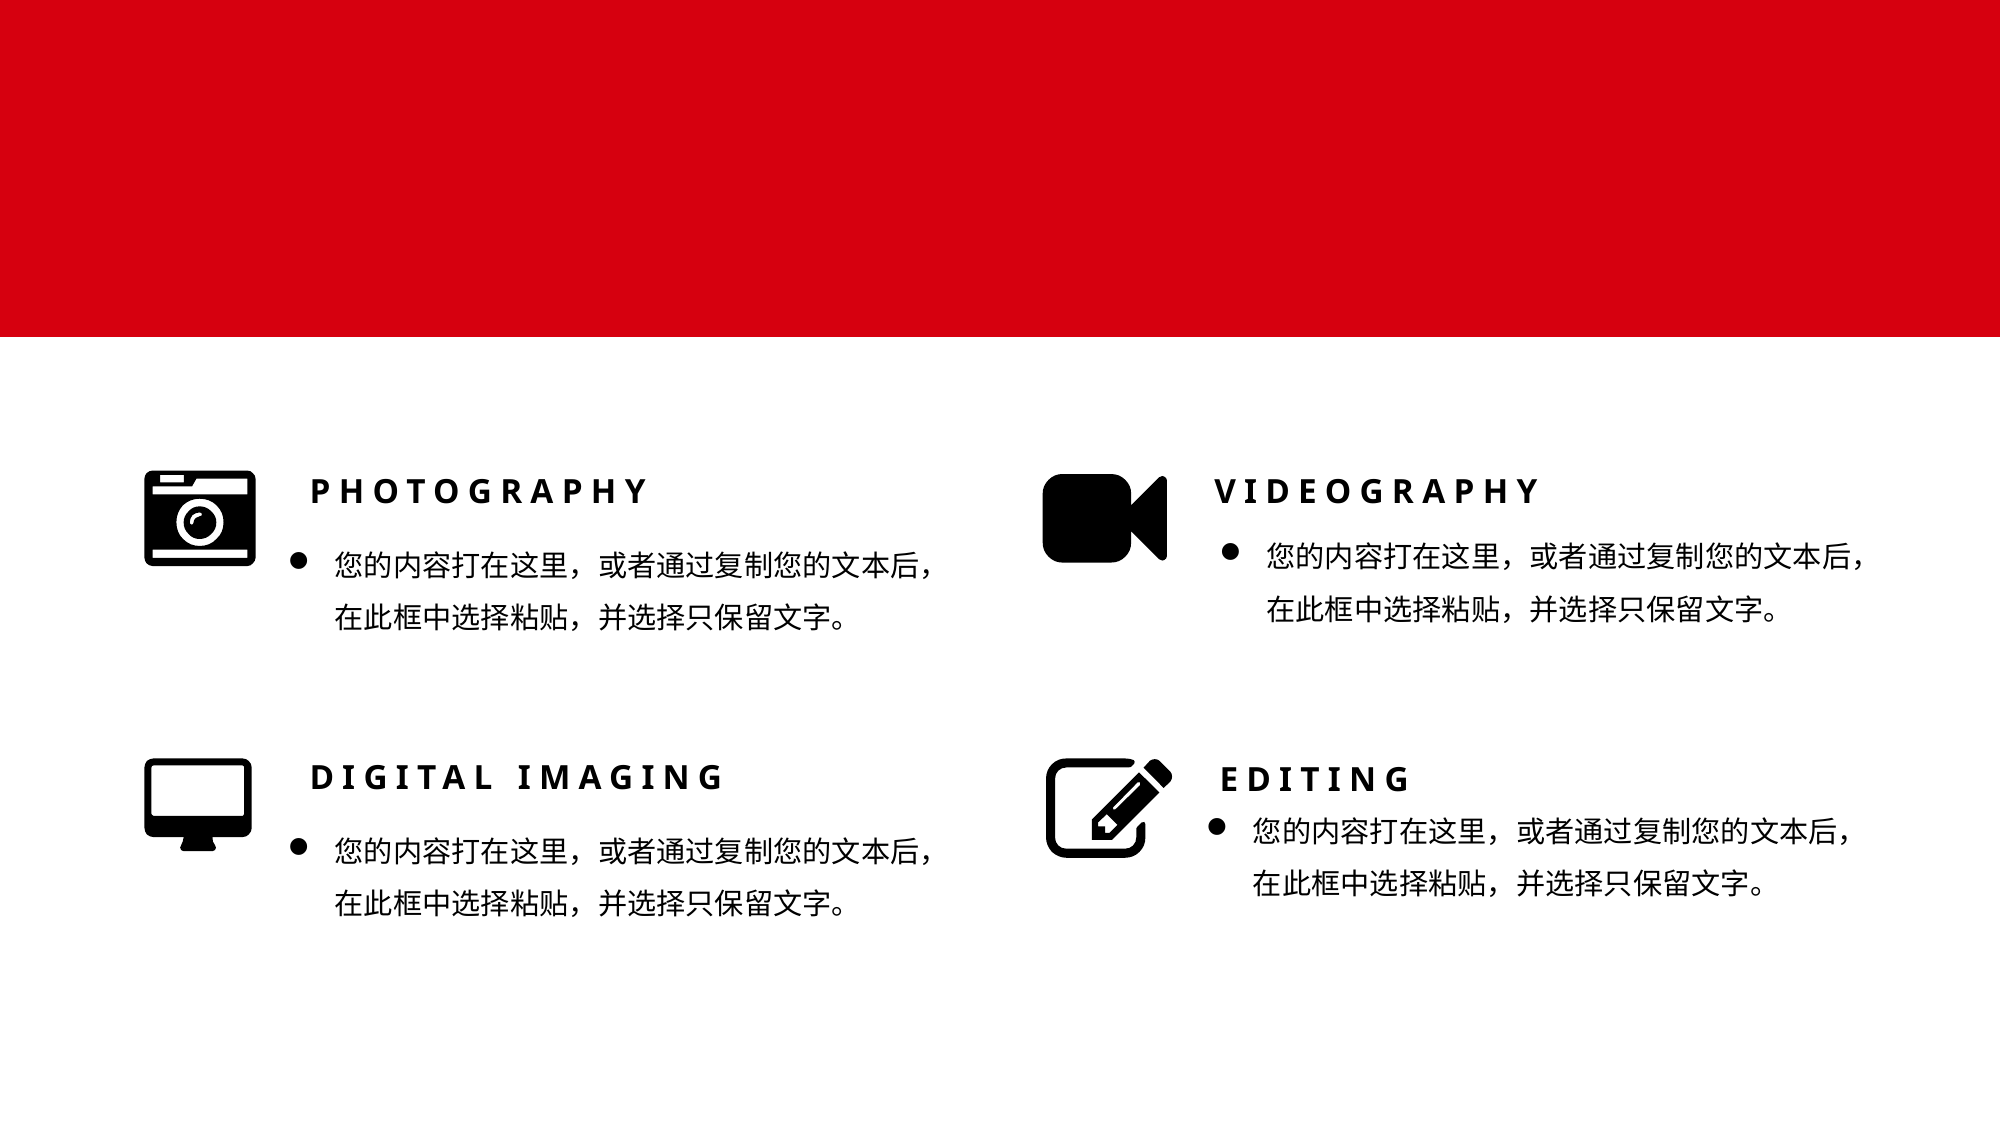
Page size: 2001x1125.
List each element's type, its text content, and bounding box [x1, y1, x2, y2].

text_box PHOTOGRAPHY [294, 463, 726, 518]
text_box [0, 0, 2000, 338]
text_box 您的内容打在这里，或者通过复制您的文本后，在此框中选择粘贴，并选择只保留文字。 [273, 808, 960, 928]
text_box 您的内容打在这里，或者通过复制您的文本后，在此框中选择粘贴，并选择只保留文字。 [273, 522, 960, 643]
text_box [1046, 758, 1173, 858]
text_box 您的内容打在这里，或者通过复制您的文本后，在此框中选择粘贴，并选择只保留文字。 [1204, 513, 1891, 634]
text_box EDITING [1204, 750, 1636, 787]
text_box [1042, 474, 1167, 563]
text_box VIDEOGRAPHY [1199, 463, 1631, 518]
text_box DIGITAL IMAGING [294, 749, 803, 805]
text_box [144, 470, 256, 567]
text_box 您的内容打在这里，或者通过复制您的文本后，在此框中选择粘贴，并选择只保留文字。 [1191, 787, 1878, 908]
text_box [144, 758, 252, 852]
